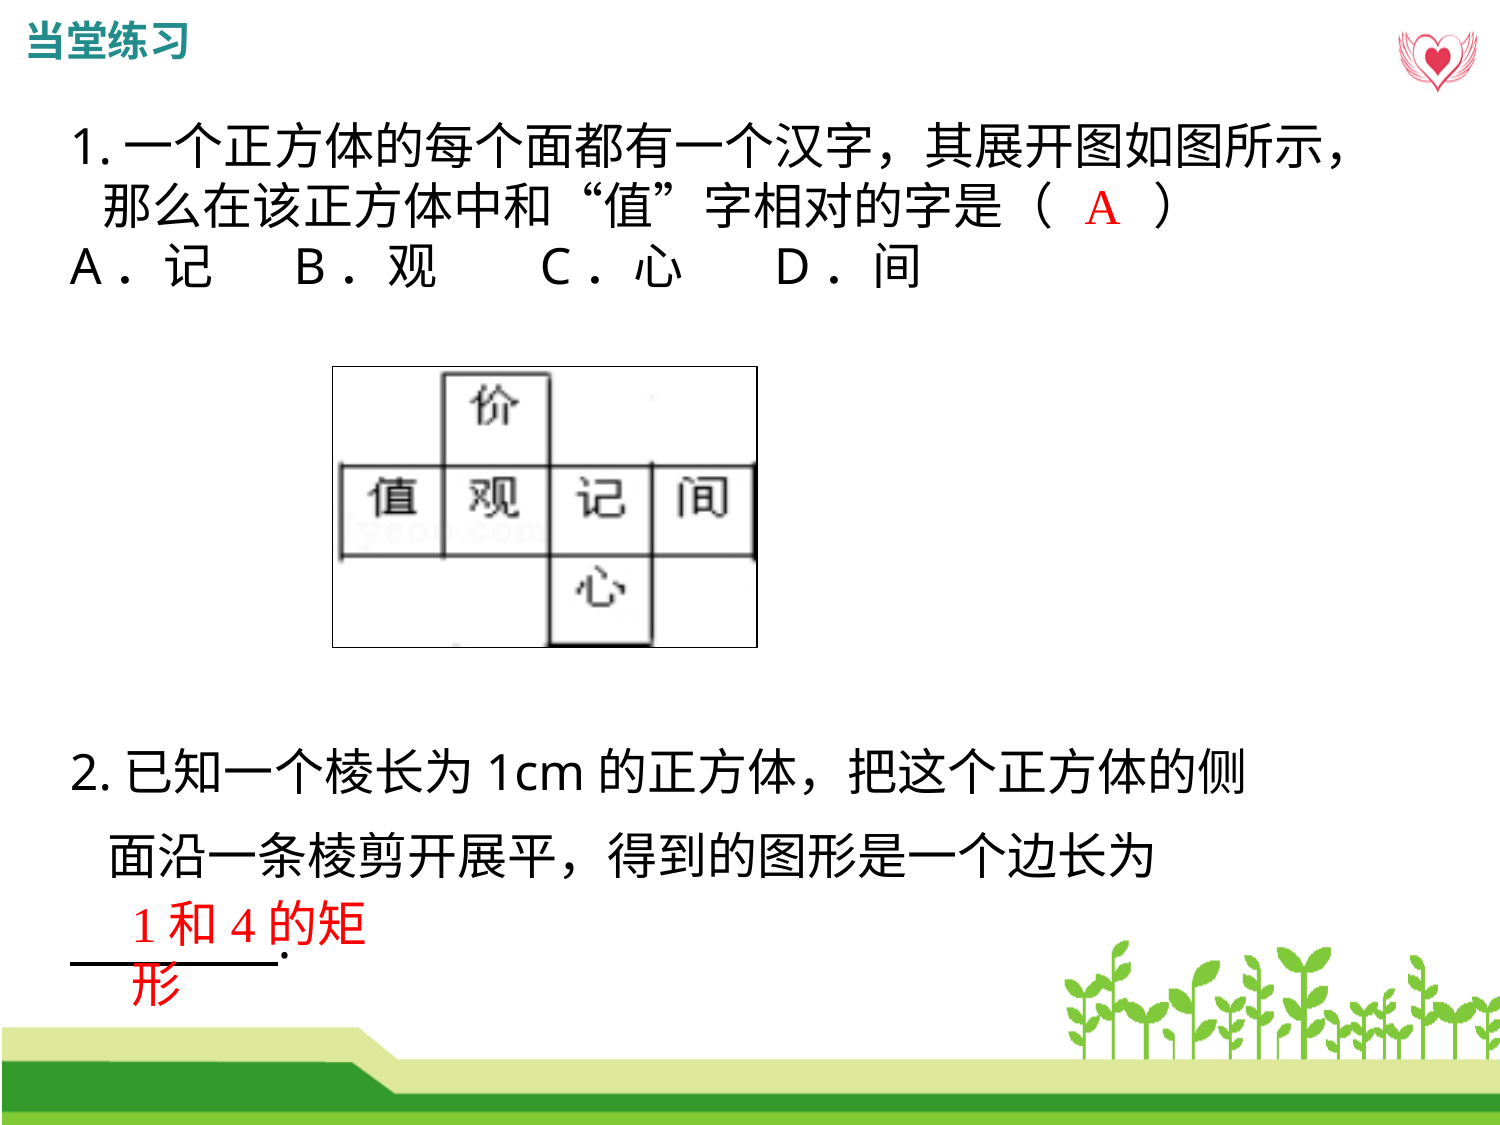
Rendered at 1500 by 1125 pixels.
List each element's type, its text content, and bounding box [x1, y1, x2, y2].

text_box 2.已知一个棱长为1cm的正方体，把这个正方体的侧面沿一条棱剪开展平，得到的图形是一个边长为 . [55, 709, 1295, 976]
text_box A [1069, 166, 1136, 242]
text_box [333, 646, 1167, 782]
text_box 当堂练习 [9, 7, 207, 72]
text_box 1.一个正方体的每个面都有一个汉字，其展开图如图所示，那么在该正方体中和“值”字相对的字是（ ） A．记 B．观 C．心 D．间 [55, 106, 1340, 302]
picture [0, 0, 1500, 1125]
text_box 1和4的矩形 [116, 885, 411, 1021]
